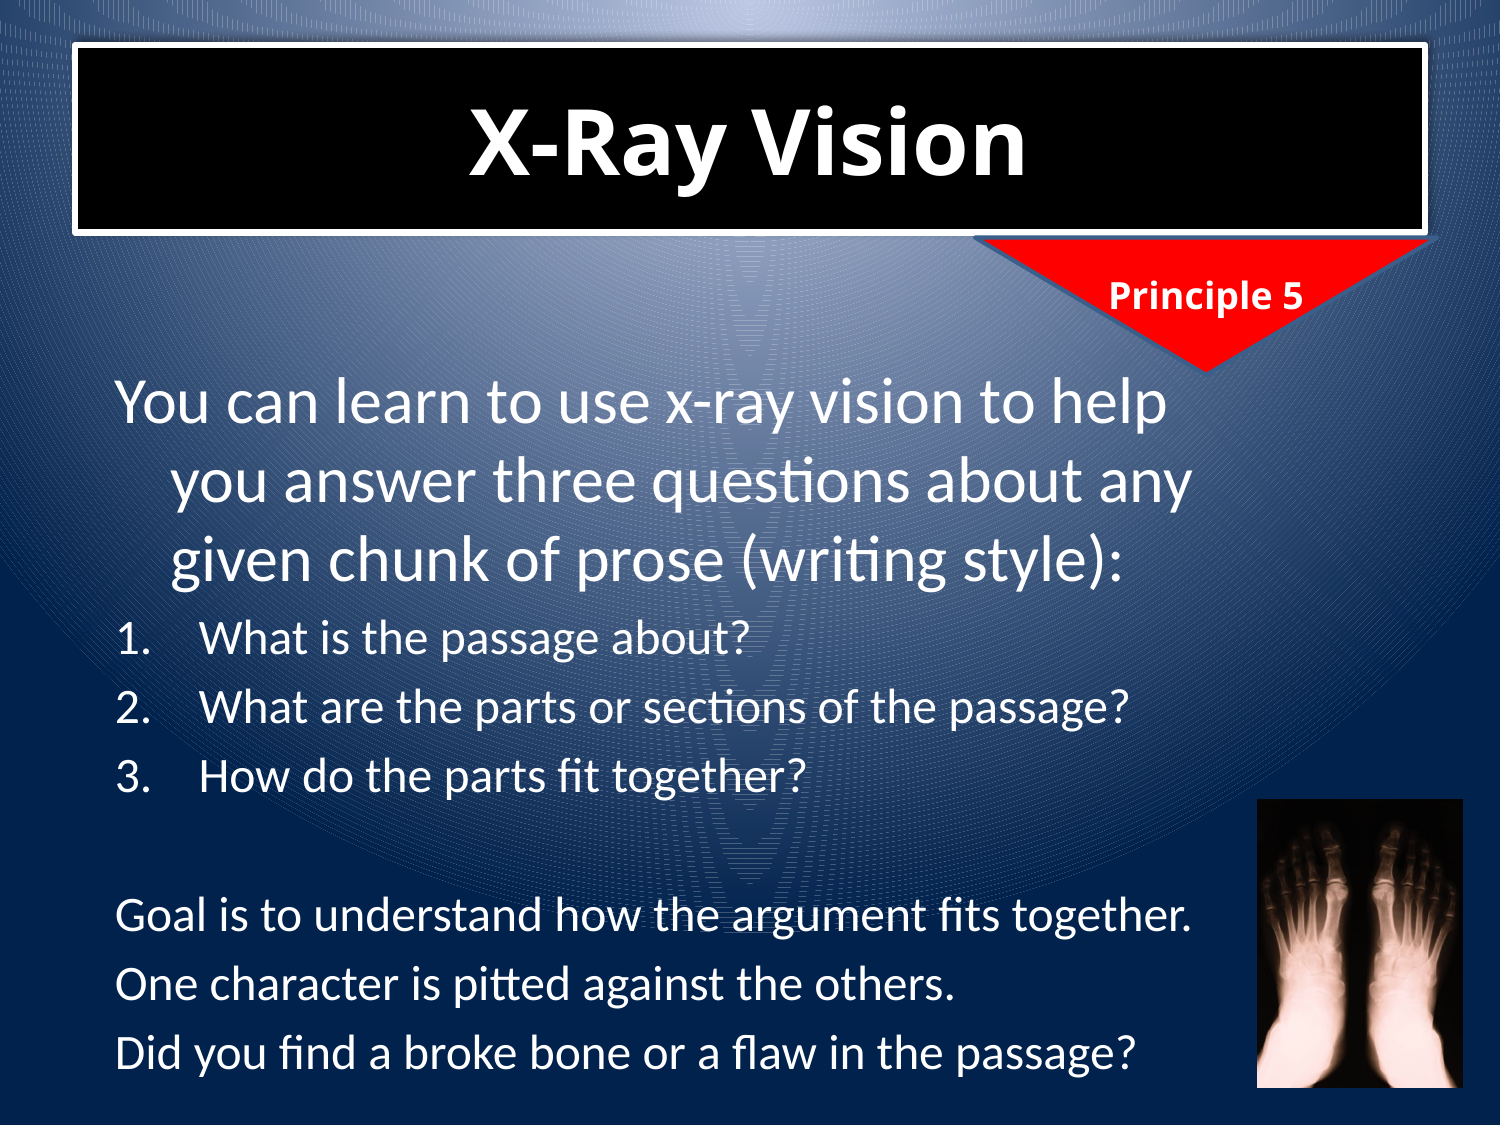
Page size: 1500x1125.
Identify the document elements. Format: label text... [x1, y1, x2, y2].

picture [1256, 799, 1463, 1088]
text_box Principle 5 [972, 235, 1440, 377]
list You can learn to use x-ray vision to help you answer three questions about any given chunk of prose (writing style): What is the passage about? What are the parts or sections of the passage? How do the parts fit together? Goal is to understand how the argument fits together. One character is pitted against the others. Did you find a broke bone or a flaw in the passage? [99, 350, 1238, 1093]
title X-Ray Vision [72, 42, 1428, 236]
